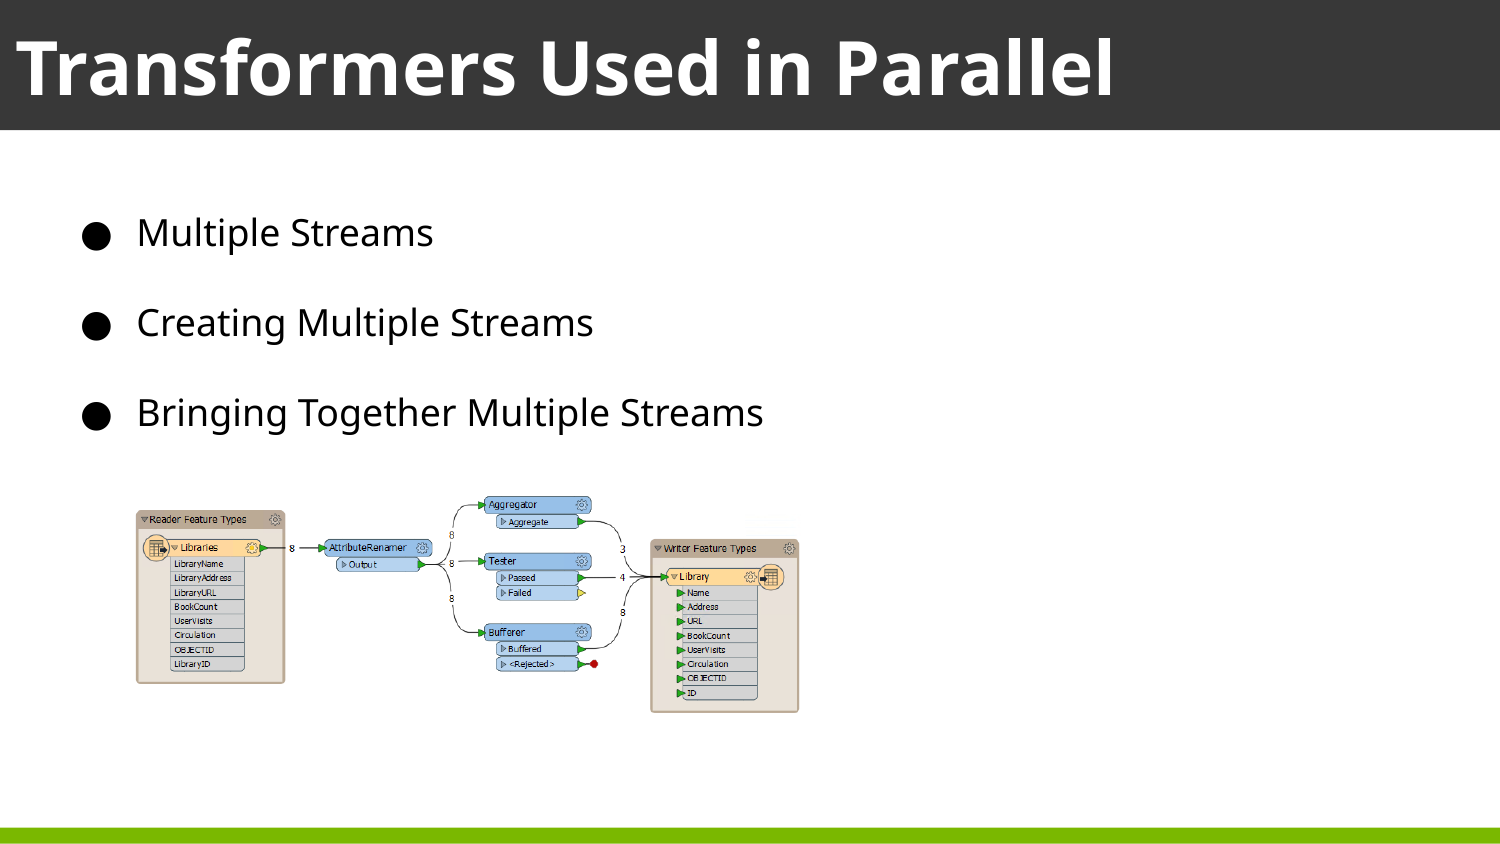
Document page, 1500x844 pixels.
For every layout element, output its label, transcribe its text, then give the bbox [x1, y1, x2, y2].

text_box Transformers Used in Parallel [0, 0, 1500, 131]
picture [134, 495, 801, 713]
text_box Multiple Streams Creating Multiple Streams Bringing Together Multiple Streams [46, 194, 815, 312]
